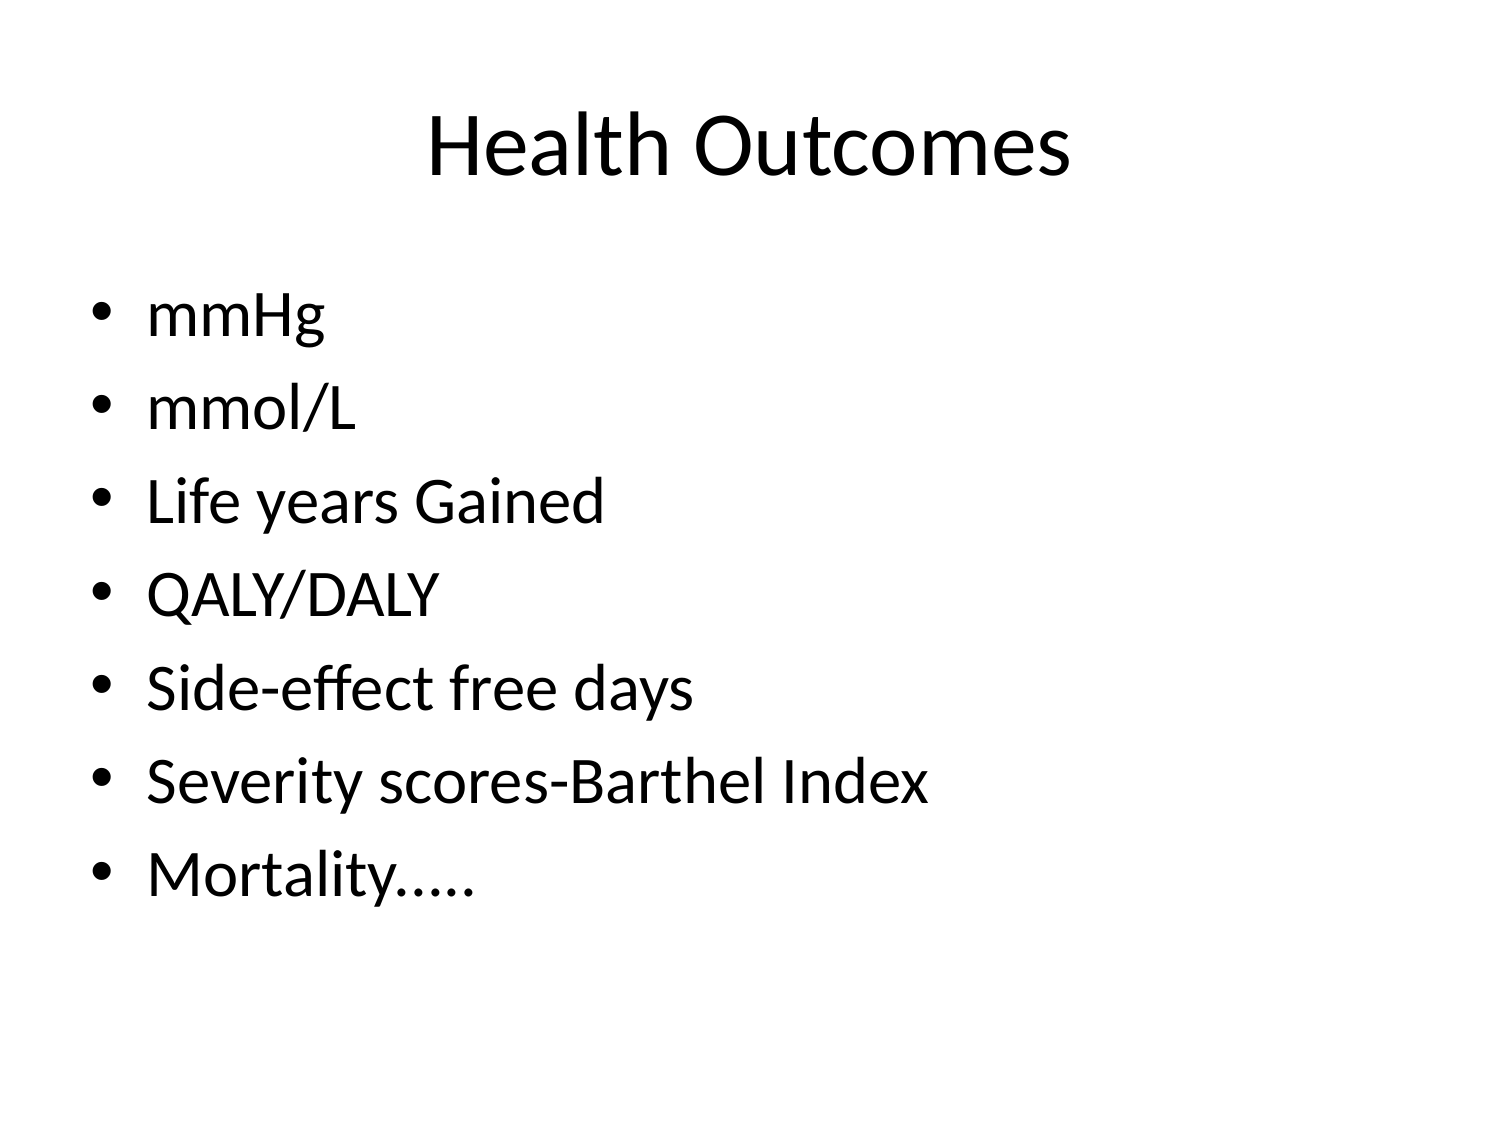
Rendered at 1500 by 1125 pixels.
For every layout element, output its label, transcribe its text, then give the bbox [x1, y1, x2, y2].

list mmHg mmol/L Life years Gained QALY/DALY Side-effect free days Severity scores-Barthel Index Mortality..... [75, 262, 1425, 1005]
title Health Outcomes [75, 45, 1425, 233]
